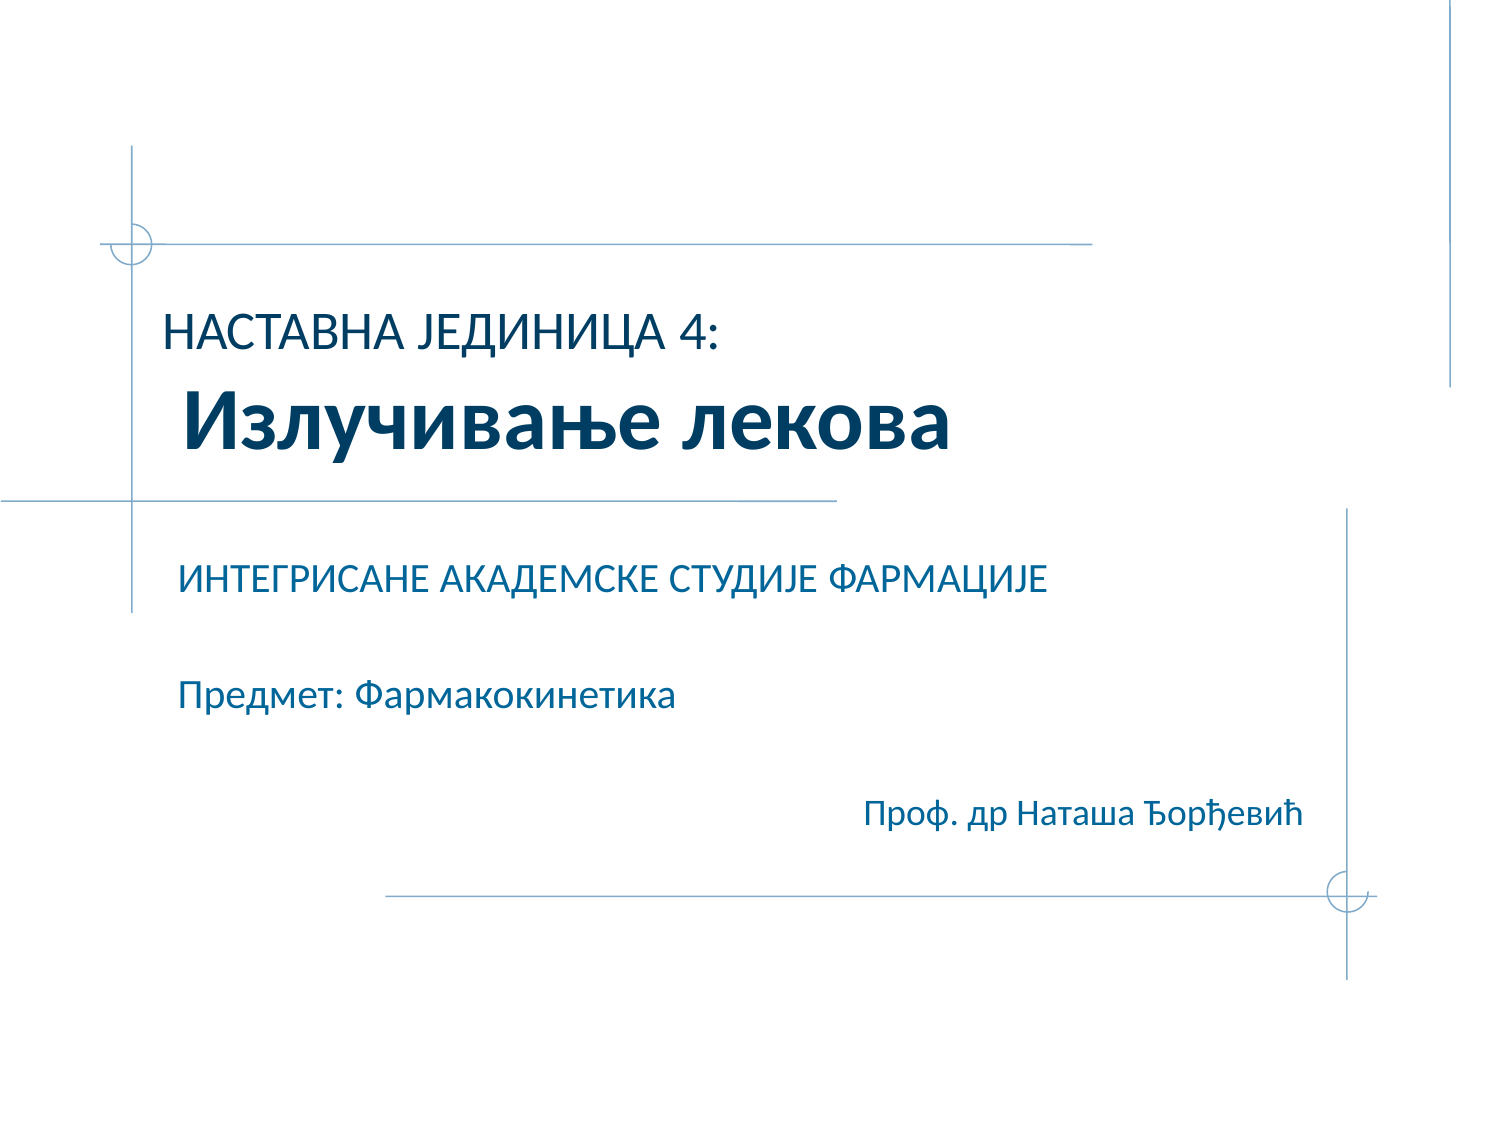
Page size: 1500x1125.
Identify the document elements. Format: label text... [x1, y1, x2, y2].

title НАСТАВНА ЈЕДИНИЦА 4: Излучивање лекова [147, 287, 1438, 476]
subtitle ИНТЕГРИСАНЕ АКАДЕМСКЕ СТУДИЈЕ ФАРМАЦИЈЕ Предмет: Фармакокинетика Проф. др Наташа Ђорђевић [162, 542, 1330, 870]
